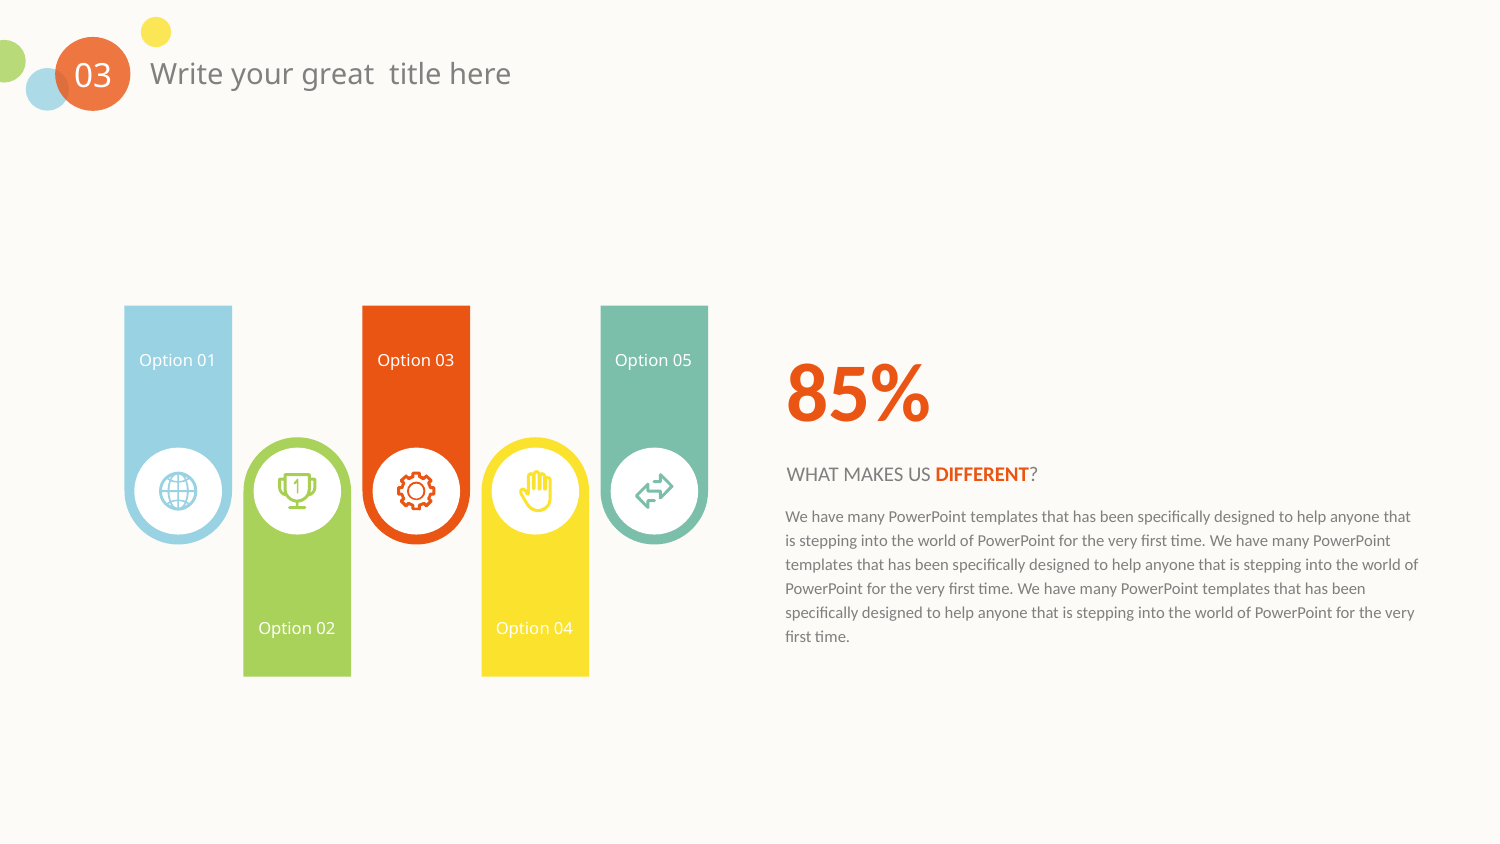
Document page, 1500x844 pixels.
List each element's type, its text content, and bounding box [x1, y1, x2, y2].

text_box We have many PowerPoint templates that has been specifically designed to help anyone that is stepping into the world of PowerPoint for the very first time. We have many PowerPoint templates that has been specifically designed to help anyone that is stepping into the world of PowerPoint for the very first time. We have many PowerPoint templates that has been specifically designed to help anyone that is stepping into the world of PowerPoint for the very first time. [785, 494, 1436, 653]
text_box [372, 447, 461, 535]
text_box [243, 437, 352, 677]
text_box [397, 471, 436, 511]
text_box Option 05 [599, 342, 707, 377]
text_box [134, 447, 223, 535]
text_box [278, 473, 317, 510]
text_box [362, 305, 471, 545]
text_box [600, 305, 709, 545]
text_box [159, 471, 198, 511]
text_box WHAT MAKES US DIFFERENT? [786, 460, 1134, 486]
text_box [519, 470, 552, 513]
text_box [140, 16, 172, 48]
text_box [481, 437, 590, 677]
text_box Option 04 [480, 610, 588, 646]
text_box 85% [786, 338, 976, 439]
text_box [491, 447, 580, 535]
text_box [635, 473, 674, 509]
text_box 03 [65, 53, 121, 94]
text_box [55, 36, 131, 111]
text_box [25, 67, 66, 111]
text_box Option 03 [362, 342, 470, 377]
text_box Write your great title here [150, 55, 606, 91]
text_box Option 01 [124, 342, 232, 377]
text_box [253, 447, 342, 535]
text_box [124, 305, 233, 545]
text_box [0, 39, 26, 83]
text_box Option 02 [243, 610, 351, 646]
text_box [610, 447, 699, 535]
